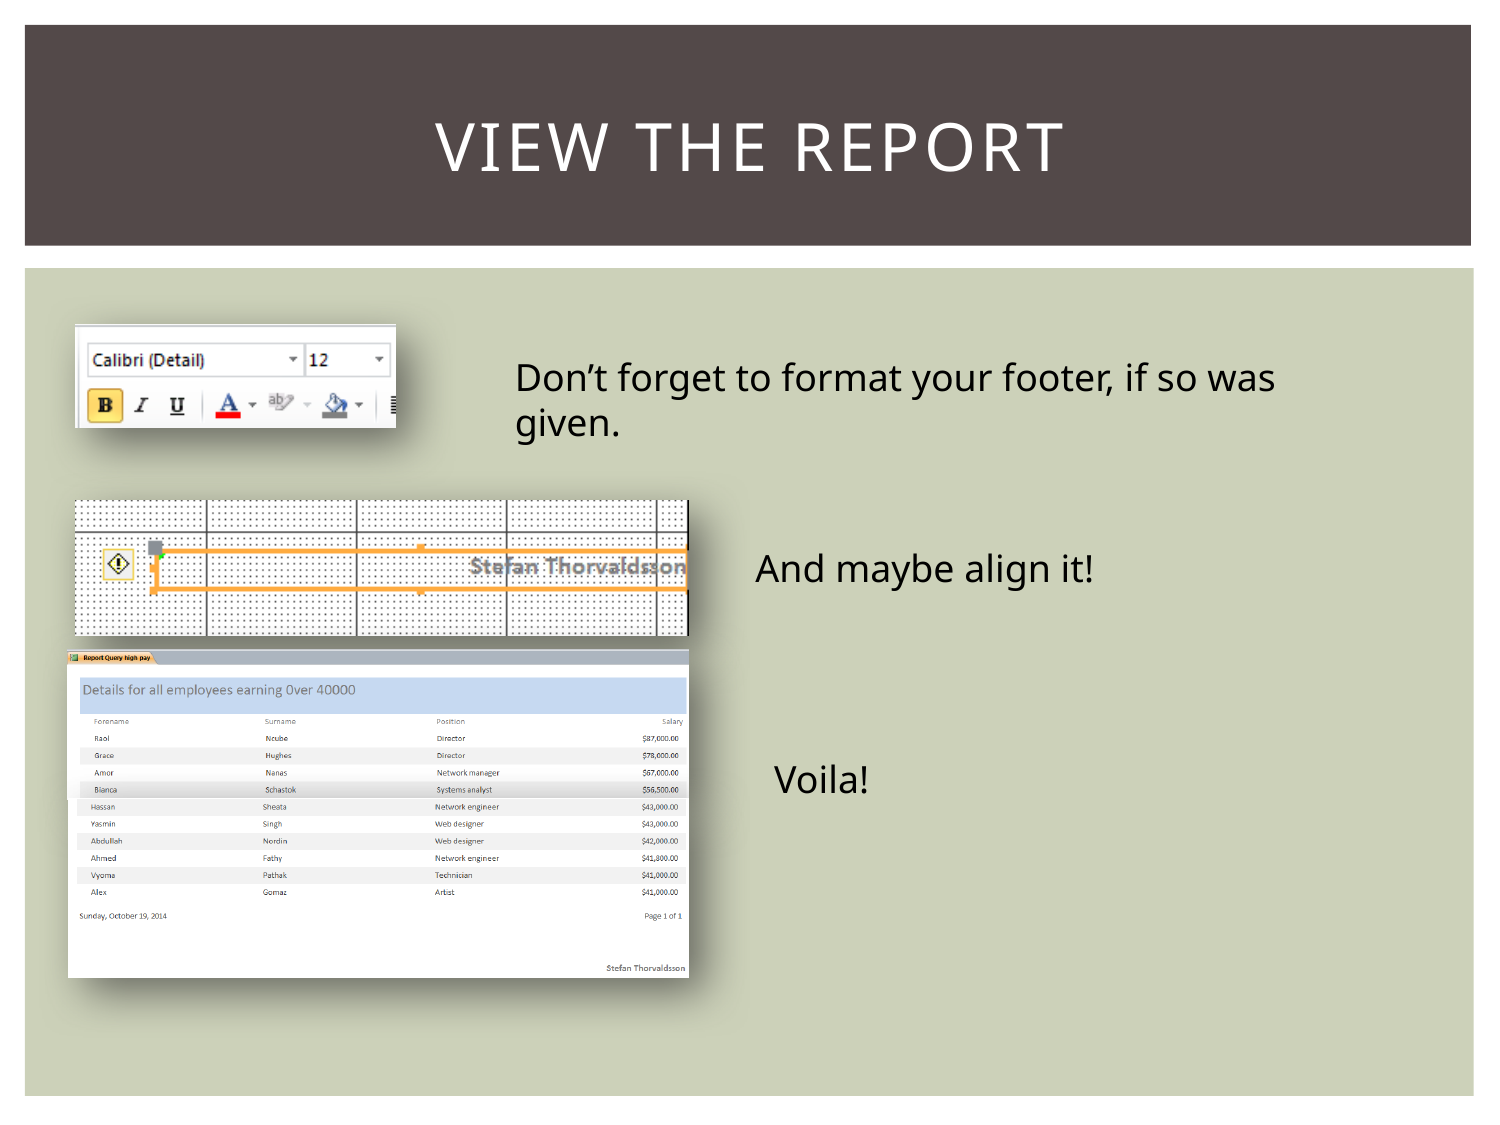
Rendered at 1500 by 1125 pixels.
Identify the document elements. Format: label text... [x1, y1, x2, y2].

picture [74, 324, 396, 429]
text_box Voila! [759, 748, 1447, 809]
picture [74, 500, 690, 636]
title View the report [62, 58, 1438, 232]
picture [66, 649, 690, 978]
text_box Don’t forget to format your footer, if so was given. [499, 346, 1400, 451]
text_box And maybe align it! [740, 537, 1429, 598]
